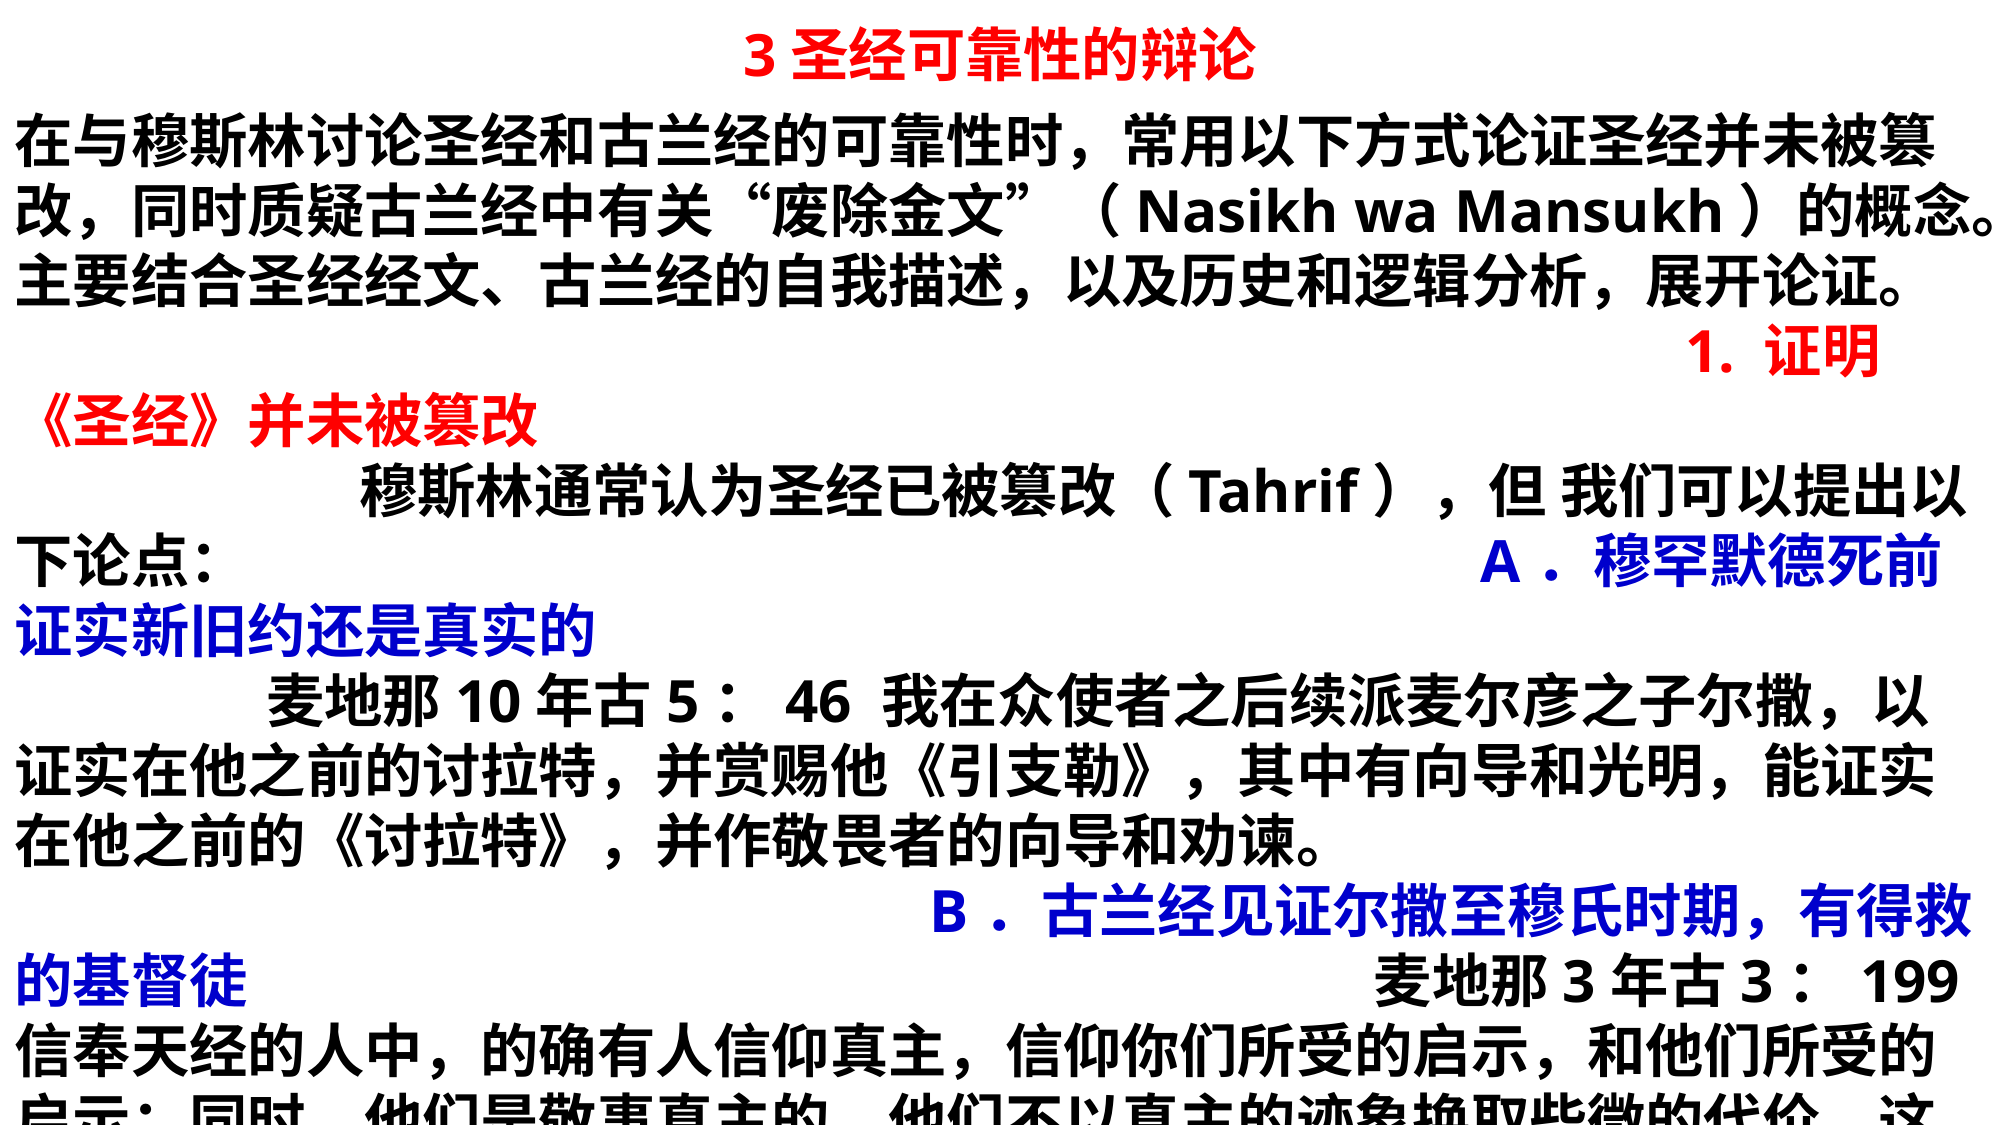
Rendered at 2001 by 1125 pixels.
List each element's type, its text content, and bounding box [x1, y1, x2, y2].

text_box 3圣经可靠性的辩论 在与穆斯林讨论圣经和古兰经的可靠性时，常用以下方式论证圣经并未被篡改，同时质疑古兰经中有关“废除金文”（Nasikh wa Mansukh）的概念。主要结合圣经经文、古兰经的自我描述，以及历史和逻辑分析，展开论证。 1. 证明《圣经》并未被篡改 穆斯林通常认为圣经已被篡改（Tahrif），但 我们可以提出以下论点： A．穆罕默德死前证实新旧约还是真实的 麦地那10年古5：46 我在众使者之后续派麦尔彦之子尔撒，以证实在他之前的讨拉特，并赏赐他《引支勒》，其中有向导和光明，能证实在他之前的《讨拉特》，并作敬畏者的向导和劝谏。 B．古兰经见证尔撒至穆氏时期，有得救的基督徒 麦地那3年古3：199信奉天经的人中，的确有人信仰真主，信仰你们所受的启示，和他们所受的启示；同时，他们是敬事真主的，他们不以真主的迹象换取些微的代价，这等人，将在他们的主那里享受他们的报酬。真主确是清算神速的。 [0, 0, 2000, 1125]
